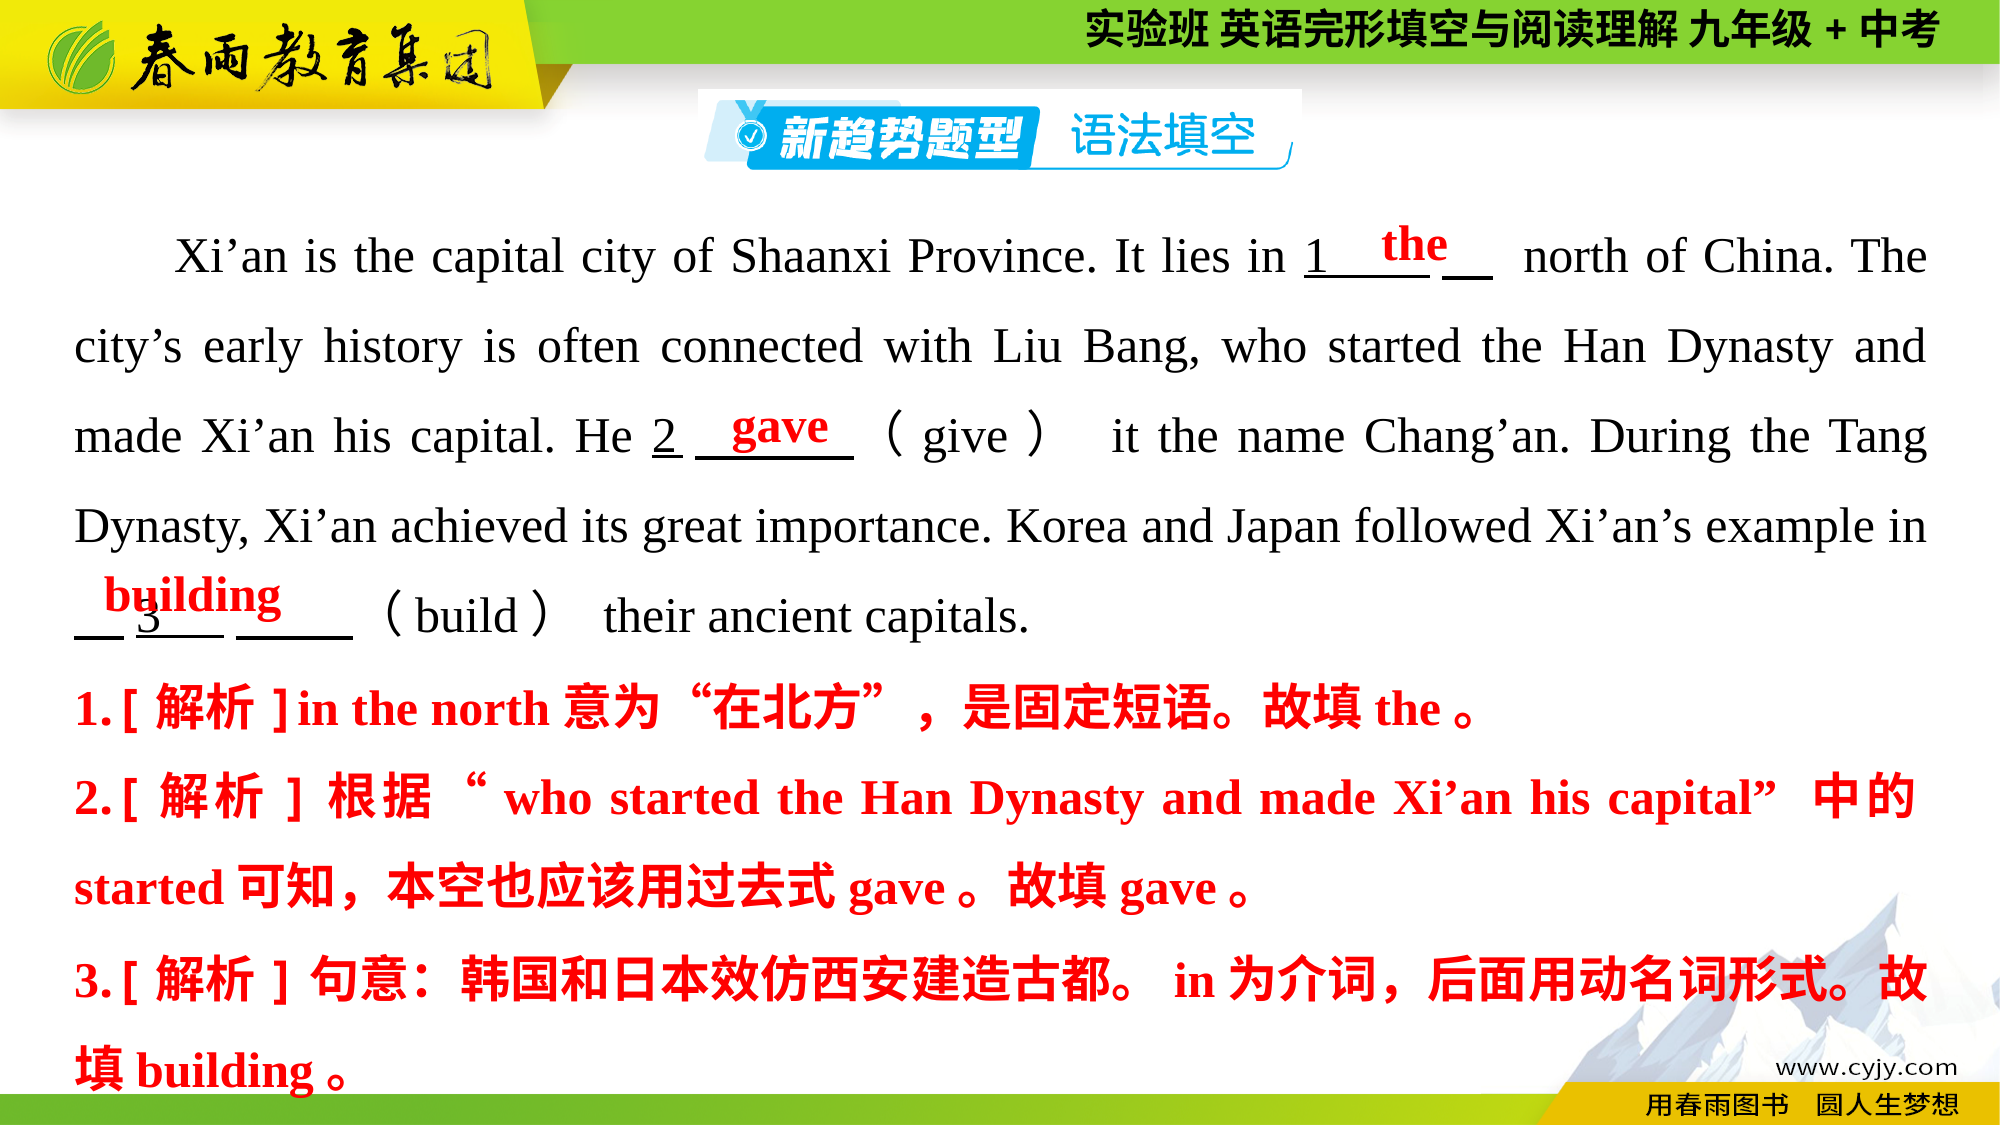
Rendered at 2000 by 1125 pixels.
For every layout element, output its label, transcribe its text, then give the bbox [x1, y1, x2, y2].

text_box the [1366, 203, 1463, 279]
text_box 3.[解析]句意：韩国和日本效仿西安建造古都。in为介词，后面用动名词形式。故填building。 [59, 910, 1944, 1106]
list Xi’an is the capital city of Shaanxi Province. It lies in 1 north of China. The city’s early history is often connected with Liu Bang, who started the Han Dynasty and made Xi’an his capital. He 2 （give） it the name Chang’an. During the Tang Dynasty, Xi’an achieved its great importance. Korea and Japan followed Xi’an’s example in 3 （build） their ancient capitals. [59, 184, 1944, 637]
text_box 2.[解析]根据“who started the Han Dynasty and made Xi’an his capital” 中的started可知，本空也应该用过去式gave。故填gave。 [59, 727, 1944, 910]
text_box 1.[解析]in the north意为“在北方”，是固定短语。故填the。 [59, 637, 1944, 727]
text_box gave [716, 385, 844, 460]
picture [0, 0, 2000, 1125]
text_box building [76, 553, 297, 629]
